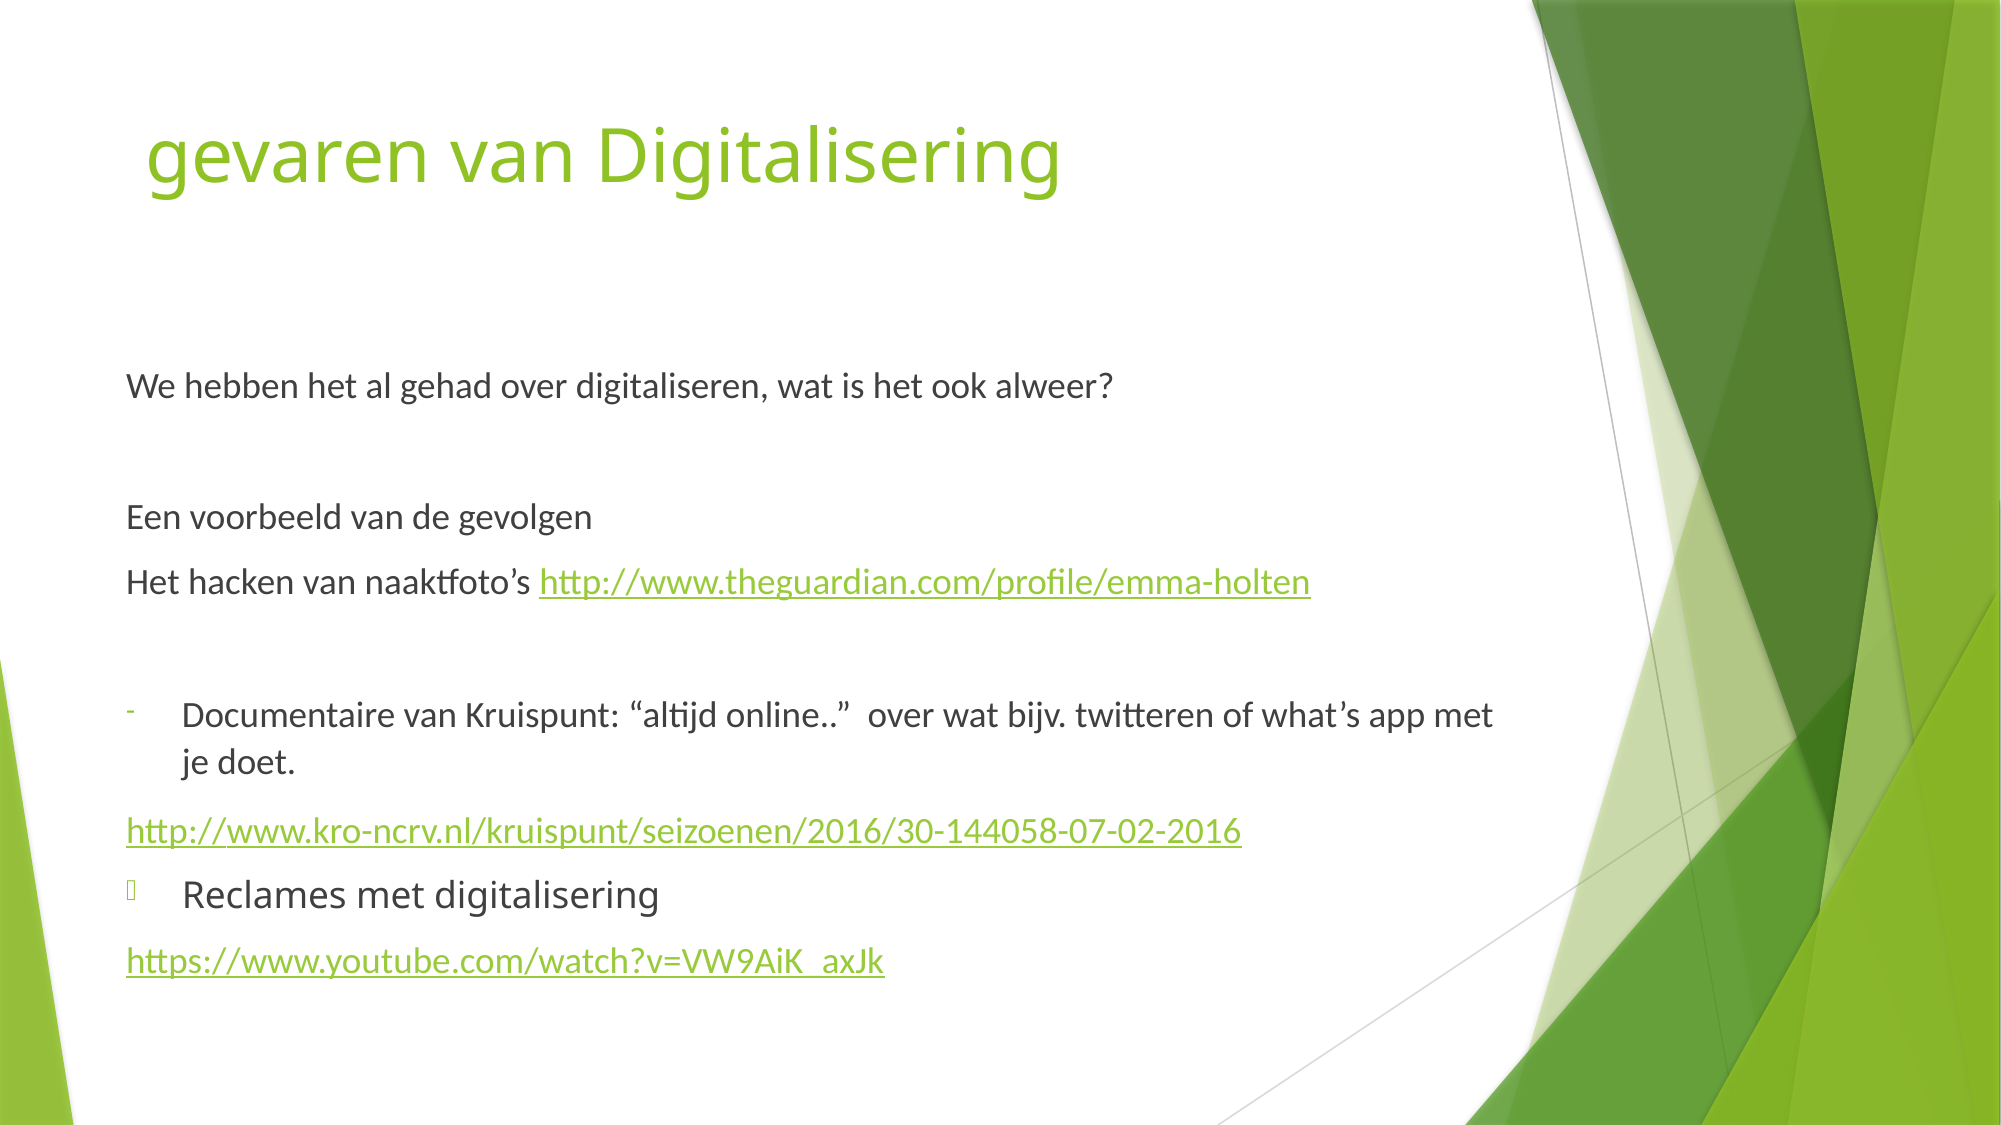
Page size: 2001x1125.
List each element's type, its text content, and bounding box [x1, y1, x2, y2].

list We hebben het al gehad over digitaliseren, wat is het ook alweer? Een voorbeeld van de gevolgen Het hacken van naaktfoto’s http://www.theguardian.com/profile/emma-holten Documentaire van Kruispunt: “altijd online..” over wat bijv. twitteren of what’s app met je doet. http://www.kro-ncrv.nl/kruispunt/seizoenen/2016/30-144058-07-02-2016 Reclames met digitalisering https://www.youtube.com/watch?v=VW9AiK_axJk [111, 354, 1522, 992]
title gevaren van Digitalisering [111, 99, 1522, 317]
